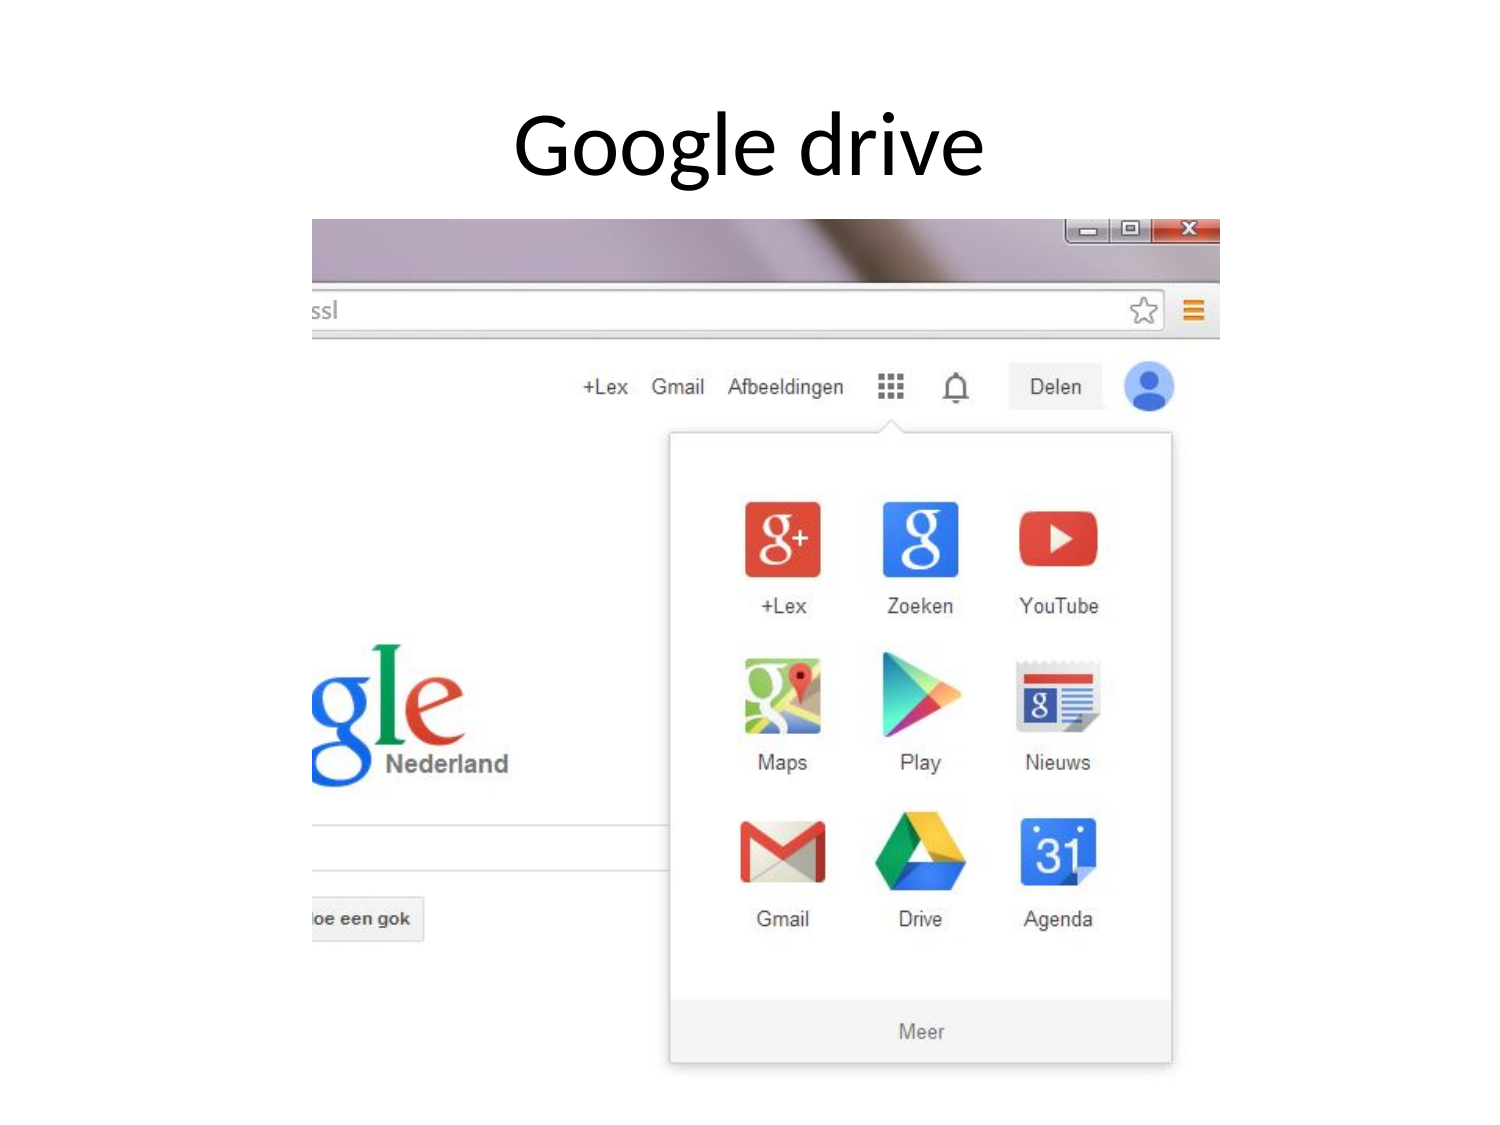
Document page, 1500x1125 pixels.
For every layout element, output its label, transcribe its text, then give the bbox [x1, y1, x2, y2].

title Google drive [75, 45, 1425, 233]
picture [312, 219, 1220, 1094]
